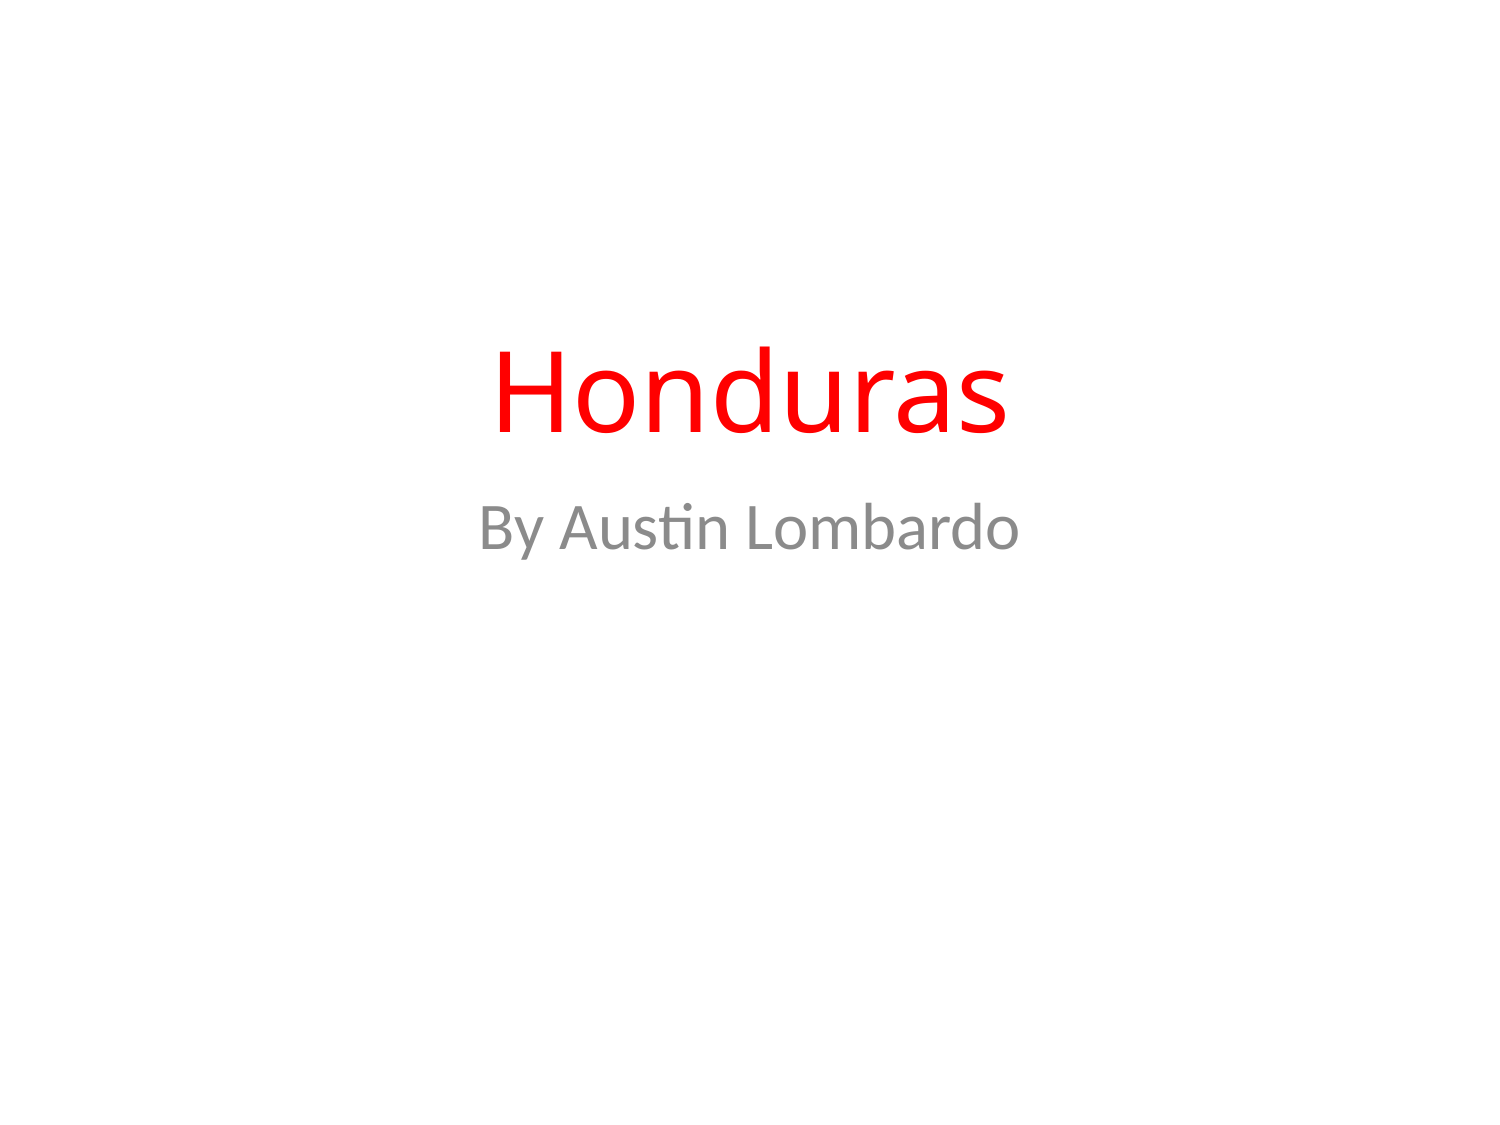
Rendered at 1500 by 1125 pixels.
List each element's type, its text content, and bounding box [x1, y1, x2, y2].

title Honduras [112, 312, 1388, 463]
subtitle By Austin Lombardo [225, 474, 1275, 925]
